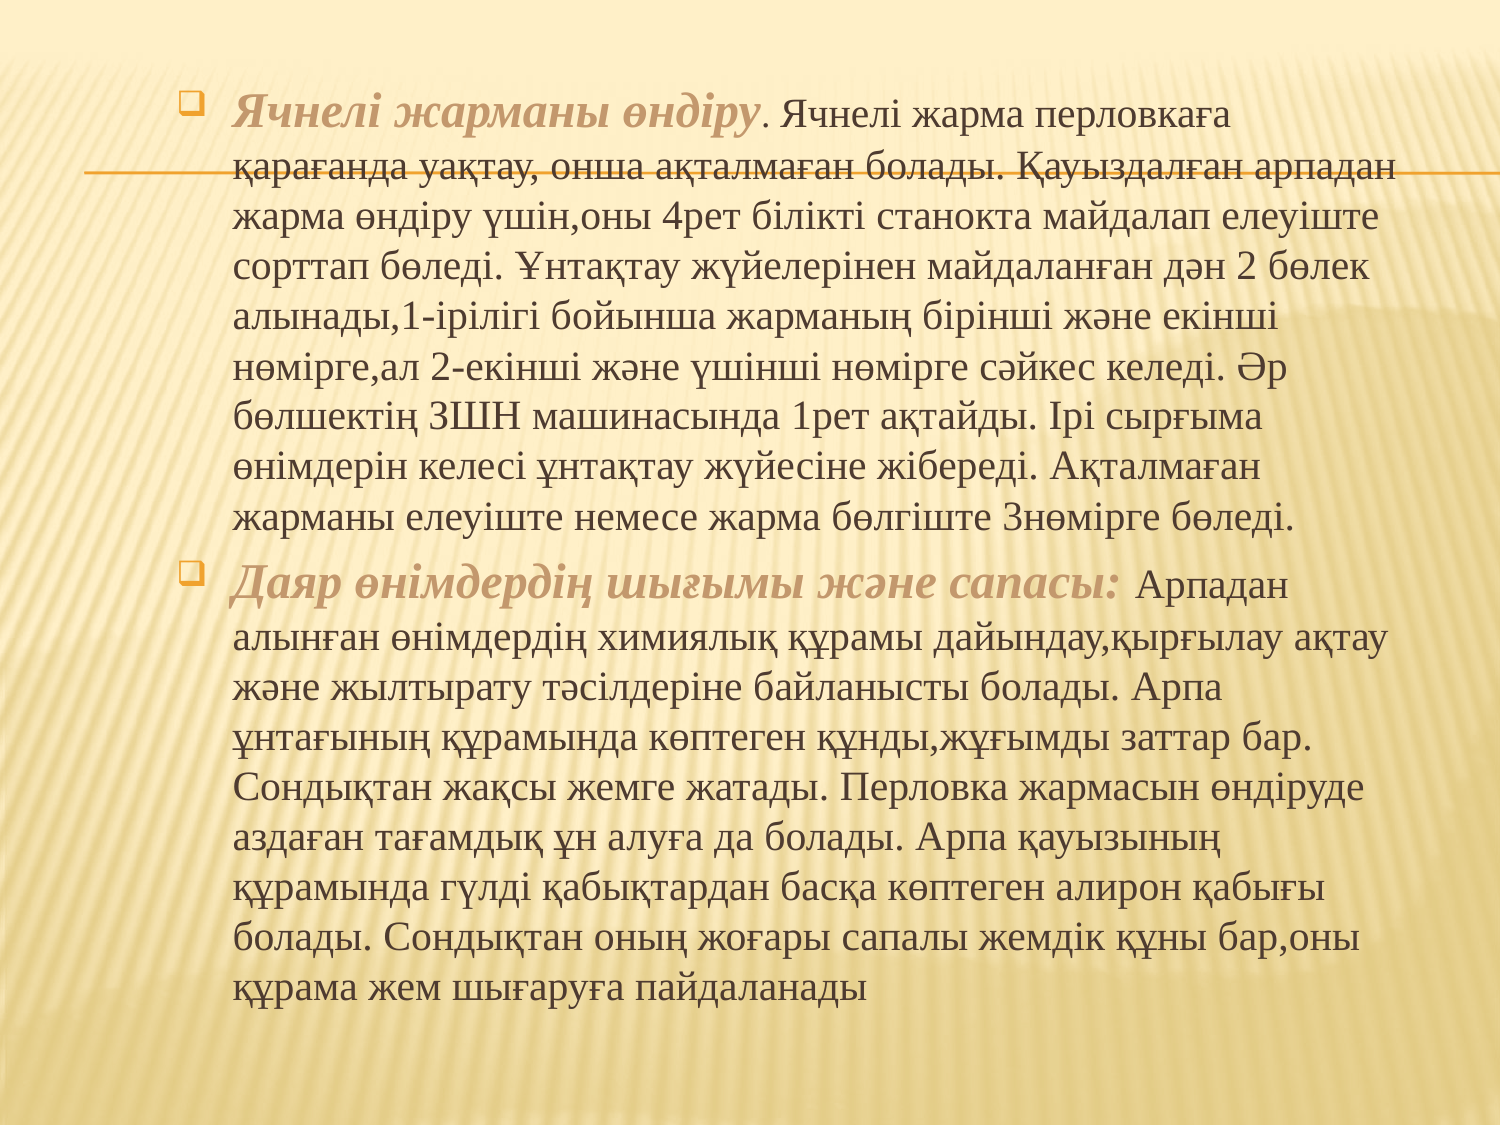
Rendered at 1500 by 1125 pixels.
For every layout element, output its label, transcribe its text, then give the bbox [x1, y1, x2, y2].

list Ячнелі жарманы өндіру. Ячнелі жарма перловкаға қарағанда уақтау, онша ақталмаған болады. Қауыздалған арпадан жарма өндіру үшін,оны 4рет білікті станокта майдалап елеуіште сорттап бөледі. Ұнтақтау жүйелерінен майдаланған дән 2 бөлек алынады,1-ірілігі бойынша жарманың бірінші және екінші нөмірге,ал 2-екінші және үшінші нөмірге сәйкес келеді. Әр бөлшектің ЗШН машинасында 1рет ақтайды. Ірі сырғыма өнімдерін келесі ұнтақтау жүйесіне жібереді. Ақталмаған жарманы елеуіште немесе жарма бөлгіште 3нөмірге бөледі. Даяр өнімдердің шығымы және сапасы: Арпадан алынған өнімдердің химиялық құрамы дайындау,қырғылау ақтау және жылтырату тәсілдеріне байланысты болады. Арпа ұнтағының құрамында көптеген құнды,жұғымды заттар бар. Сондықтан жақсы жемге жатады. Перловка жармасын өндіруде аздаған тағамдық ұн алуға да болады. Арпа қауызының құрамында гүлді қабықтардан басқа көптеген алирон қабығы болады. Сондықтан оның жоғары сапалы жемдік құны бар,оны құрама жем шығаруға пайдаланады [149, 70, 1426, 1043]
